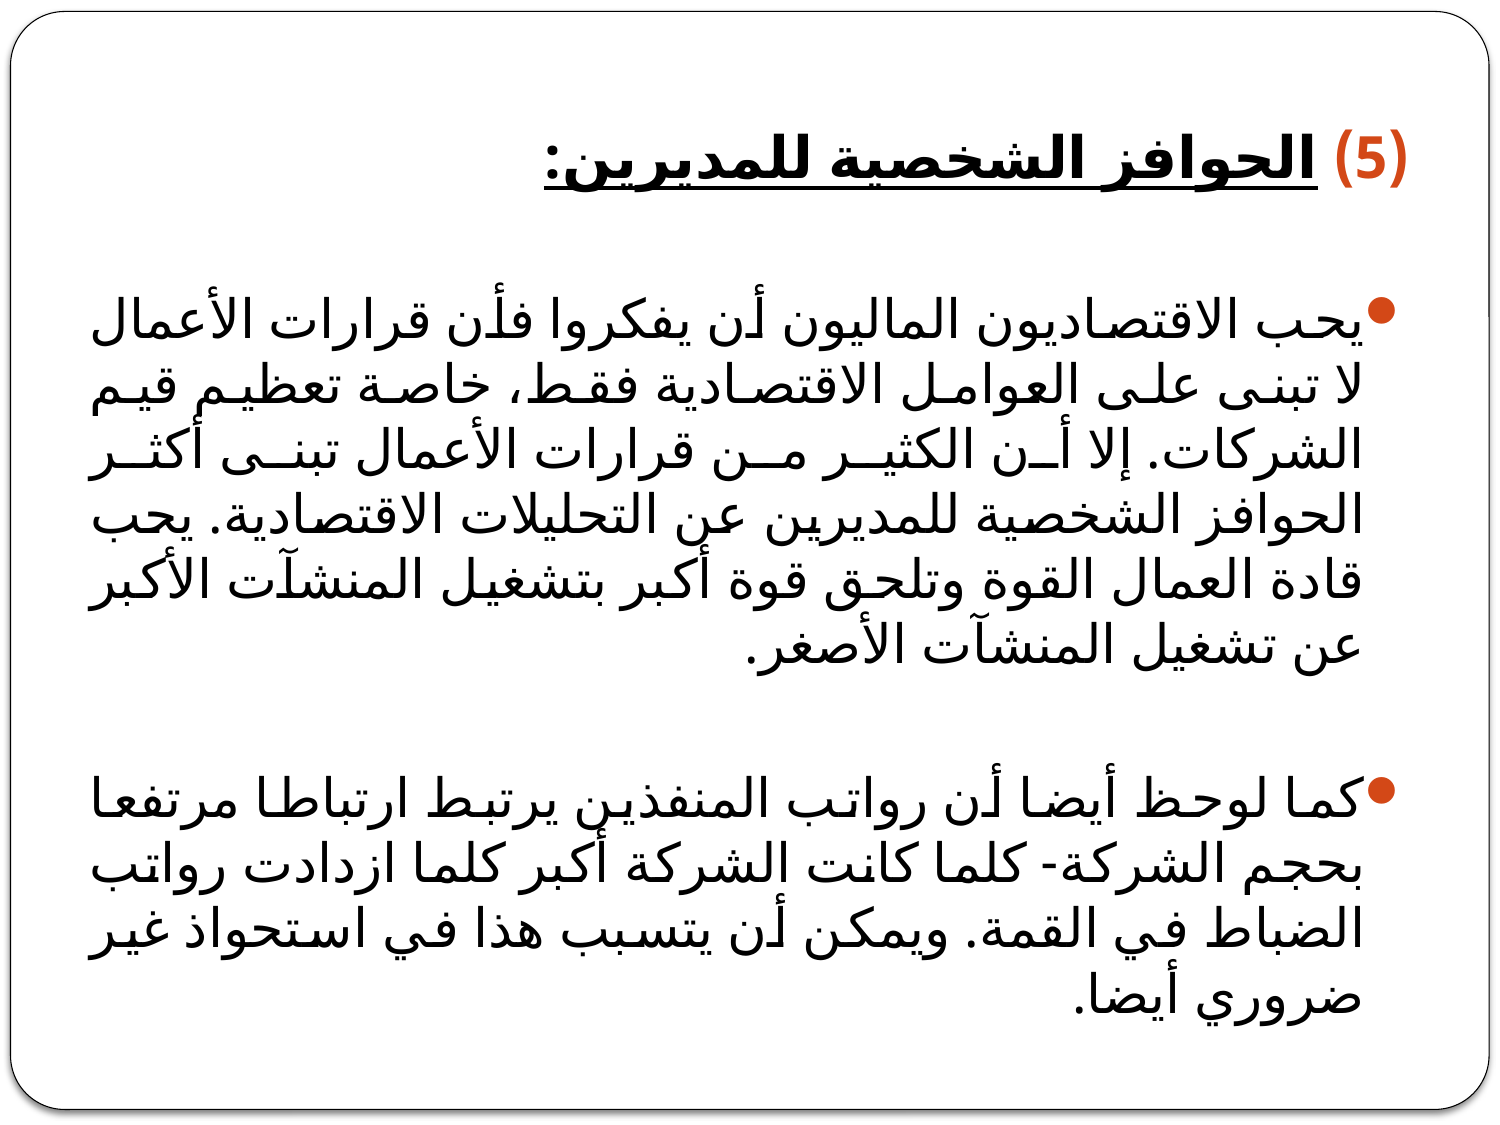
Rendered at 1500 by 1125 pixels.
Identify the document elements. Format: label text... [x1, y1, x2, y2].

list (5) الحوافز الشخصية للمديرين: يحب الاقتصاديون الماليون أن يفكروا فأن قرارات الأعمال لا تبنى على العوامل الاقتصادية فقط، خاصة تعظيم قيم الشركات. إلا أن الكثير من قرارات الأعمال تبنى أكثر الحوافز الشخصية للمديرين عن التحليلات الاقتصادية. يحب قادة العمال القوة وتلحق قوة أكبر بتشغيل المنشآت الأكبر عن تشغيل المنشآت الأصغر. كما لوحظ أيضا أن رواتب المنفذين يرتبط ارتباطا مرتفعا بحجم الشركة- كلما كانت الشركة أكبر كلما ازدادت رواتب الضباط في القمة. ويمكن أن يتسبب هذا في استحواذ غير ضروري أيضا. [75, 112, 1425, 1050]
